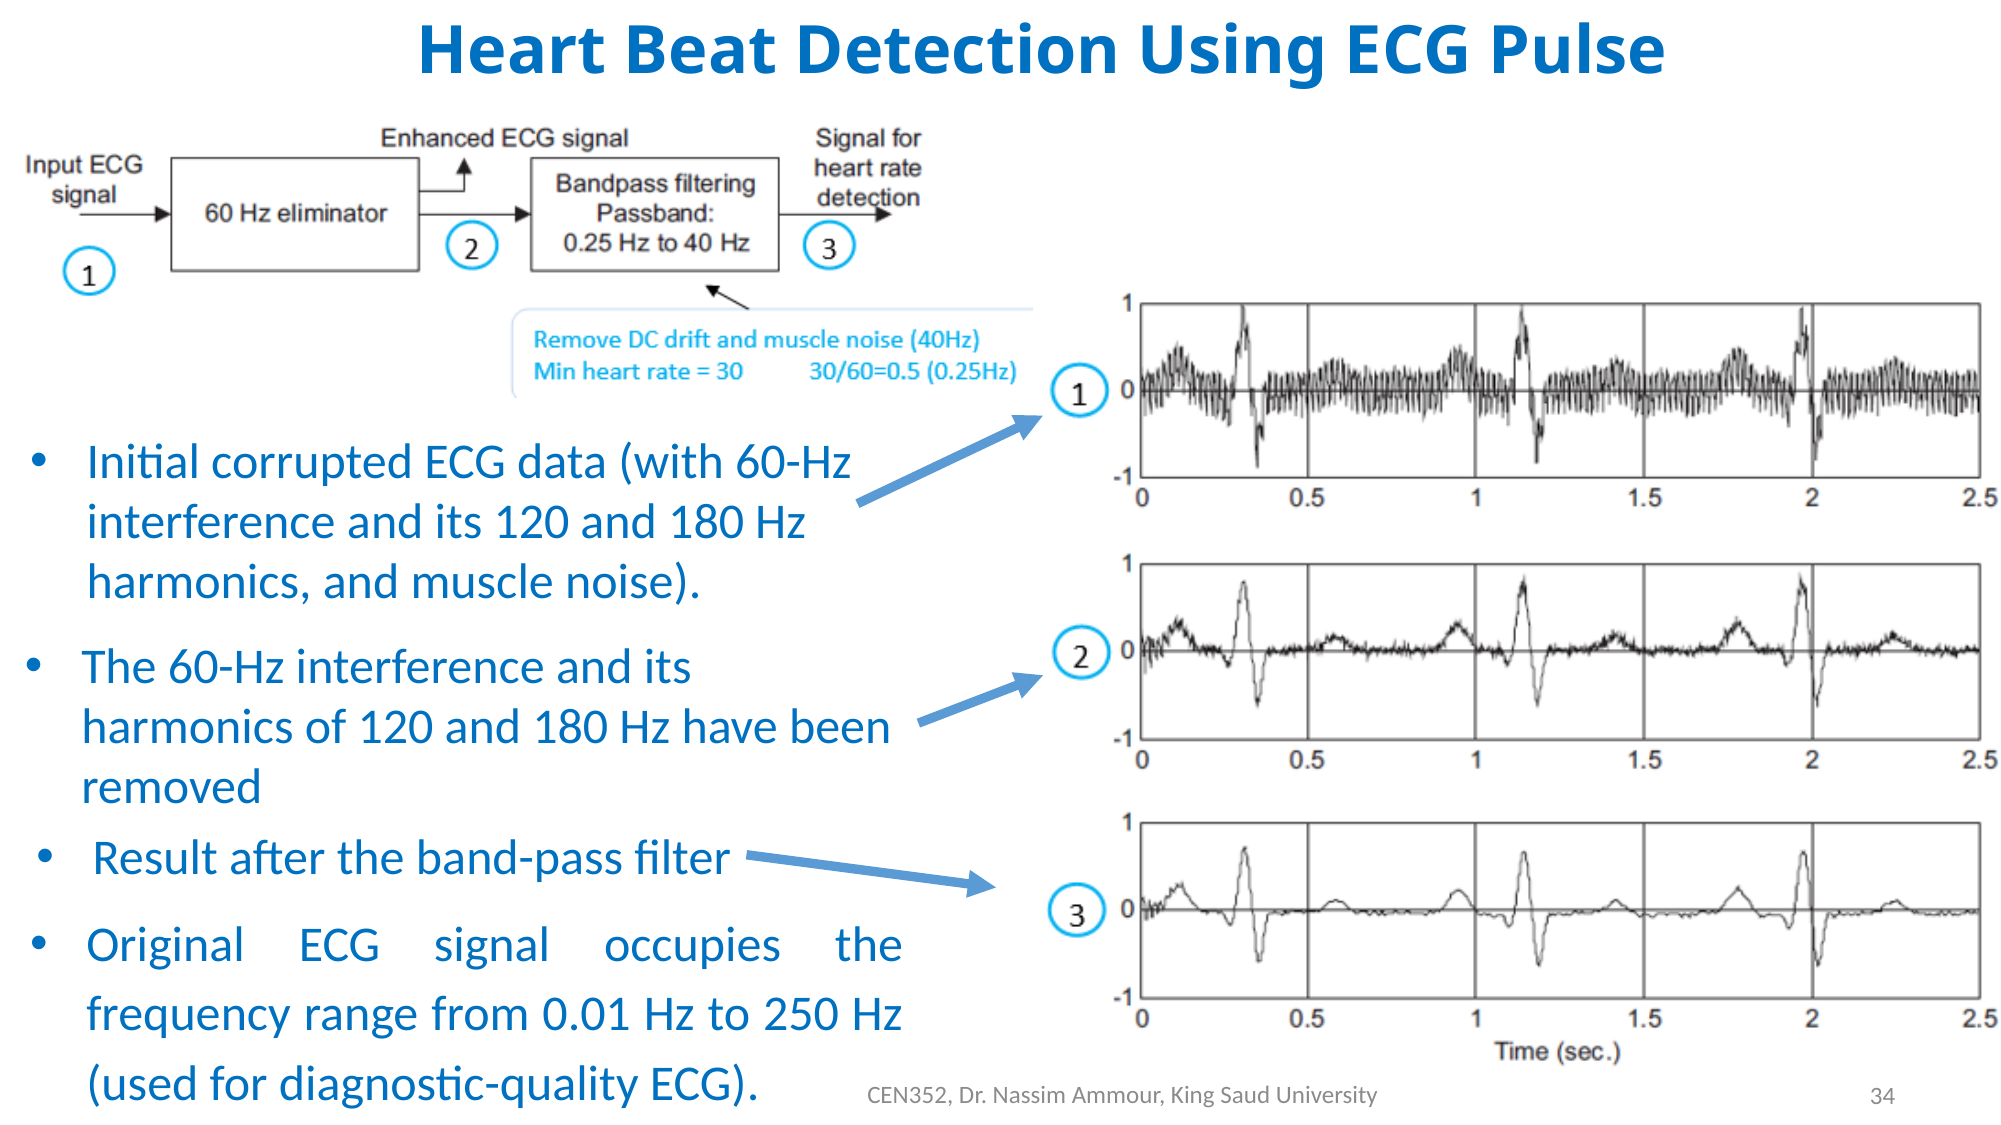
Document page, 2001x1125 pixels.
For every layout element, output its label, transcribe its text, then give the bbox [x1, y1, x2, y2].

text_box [857, 415, 1043, 504]
footer CEN352, Dr. Nassim Ammour, King Saud University [785, 1063, 1460, 1124]
text_box Initial corrupted ECG data (with 60-Hz interference and its 120 and 180 Hz harmonics, and muscle noise). [15, 421, 979, 617]
picture [11, 119, 1033, 398]
text_box Heart Beat Detection Using ECG Pulse [402, 0, 1684, 95]
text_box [918, 675, 1044, 724]
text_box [750, 855, 996, 888]
slide_number 34 [1460, 1072, 1911, 1125]
text_box Original ECG signal occupies the frequency range from 0.01 Hz to 250 Hz (used for diagnostic-quality ECG). [15, 895, 919, 1118]
text_box Result after the band-pass filter [21, 817, 747, 893]
picture [1042, 279, 2000, 1072]
text_box The 60-Hz interference and its harmonics of 120 and 180 Hz have been removed [10, 626, 913, 822]
